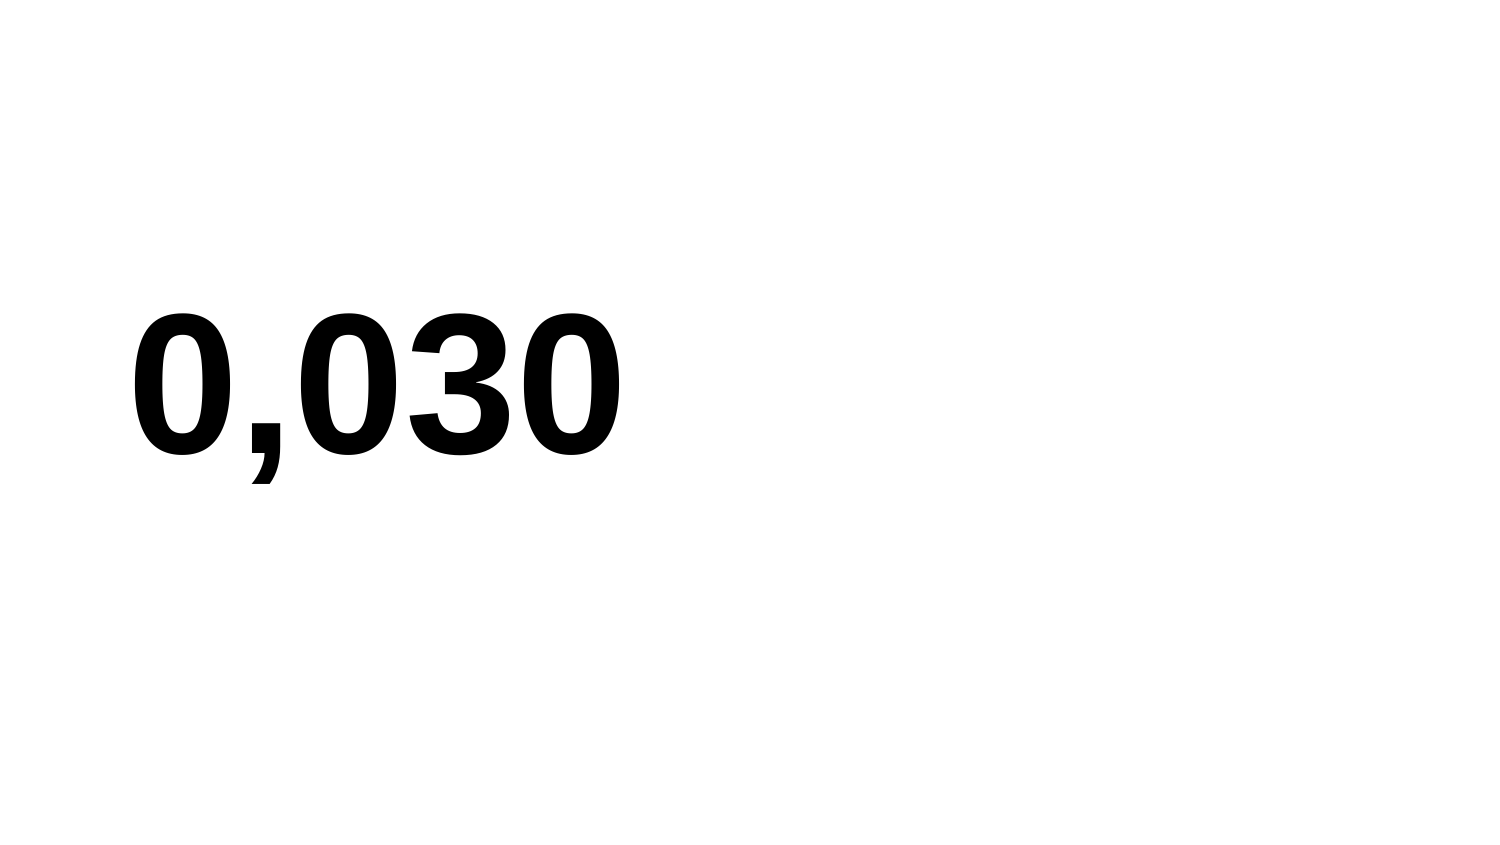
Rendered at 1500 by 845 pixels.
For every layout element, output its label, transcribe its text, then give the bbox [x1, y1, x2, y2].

text_box 0,030 [112, 235, 1388, 509]
